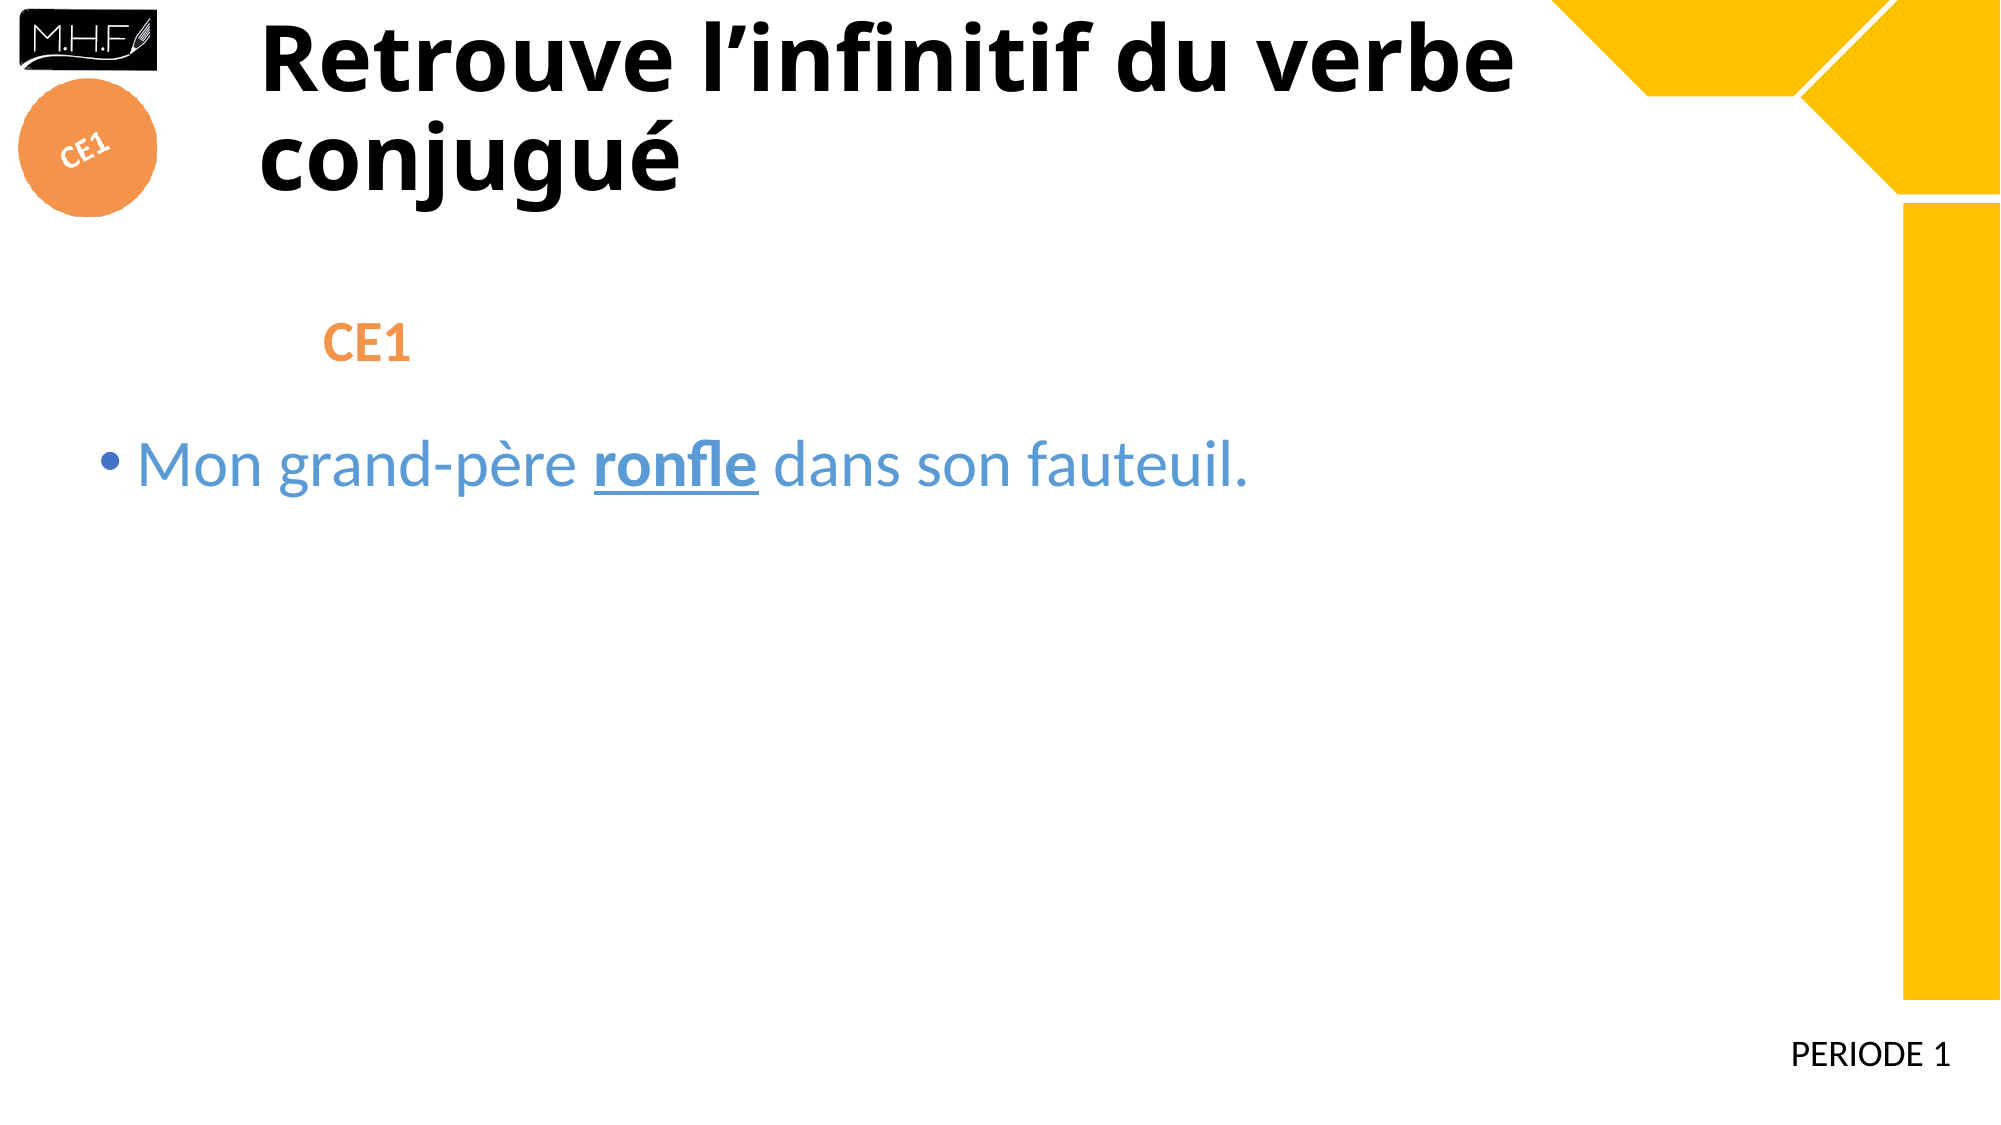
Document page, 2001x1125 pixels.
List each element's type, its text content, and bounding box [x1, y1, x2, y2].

picture [16, 7, 157, 74]
text_box [1549, 0, 1892, 98]
text_box CE1 [67, 275, 668, 381]
text_box [1902, 202, 2000, 1001]
title Retrouve l’infinitif du verbe conjugué [243, 3, 1863, 221]
text_box PERIODE 1 [1362, 1021, 1967, 1082]
text_box Mon grand-père ronfle dans son fauteuil. [64, 412, 1284, 666]
picture [18, 78, 157, 218]
text_box [1799, 0, 2000, 196]
